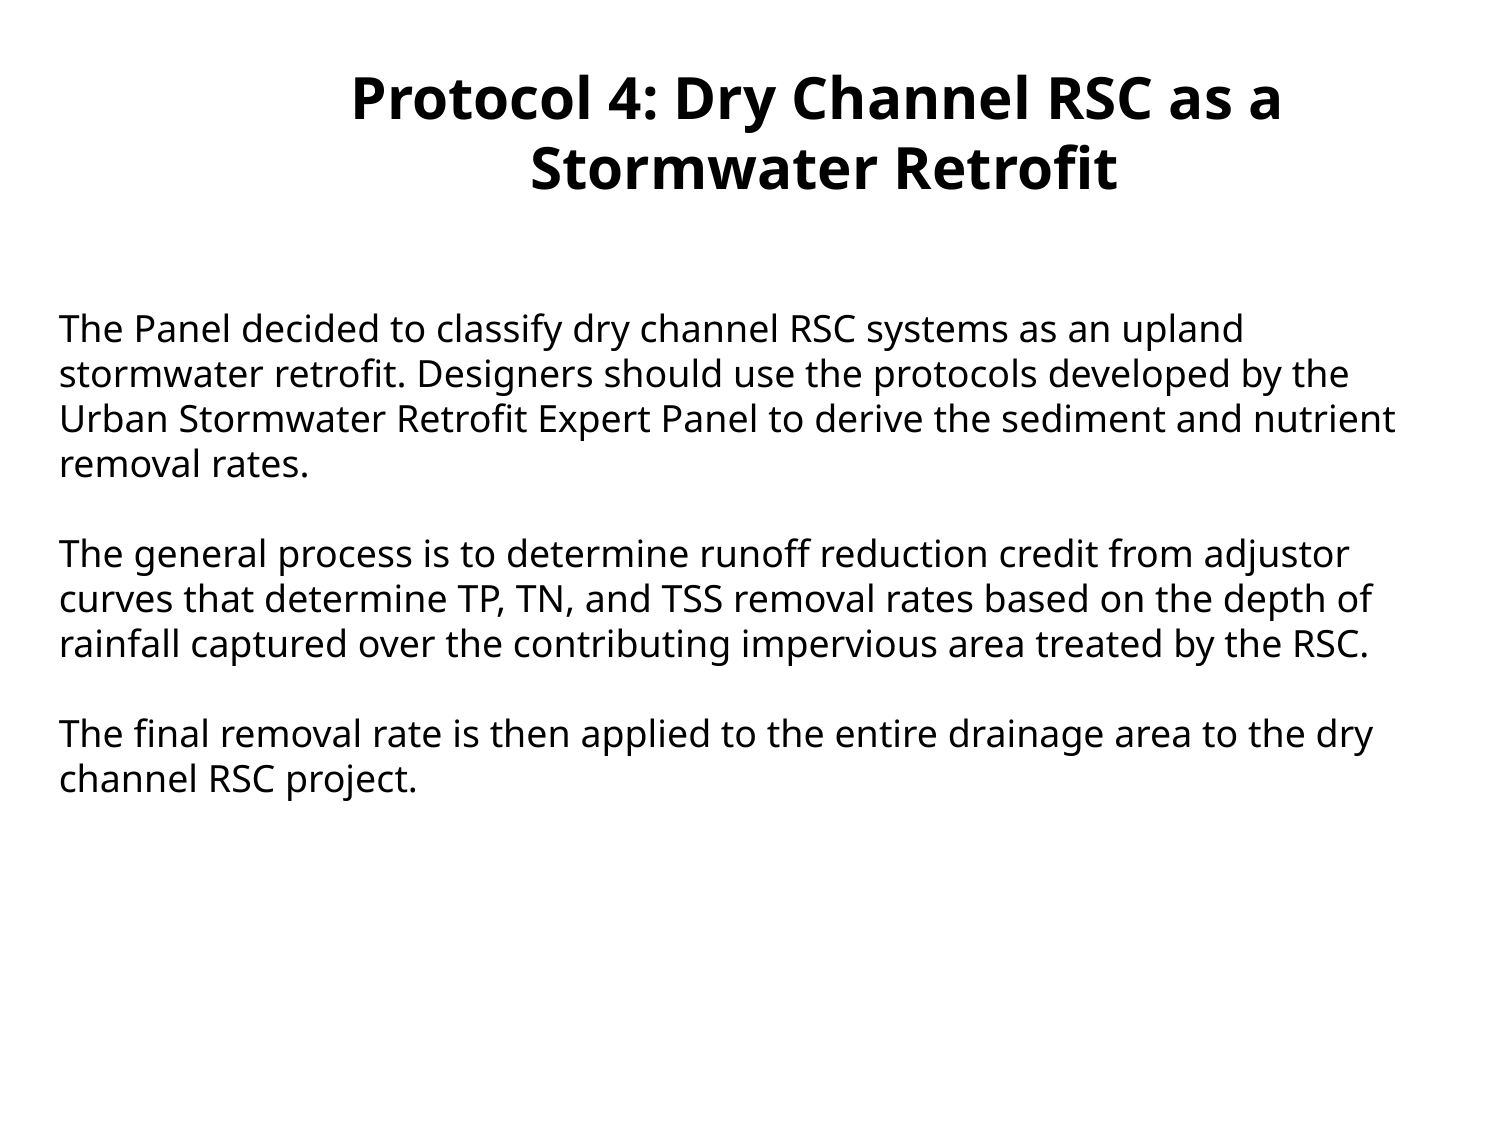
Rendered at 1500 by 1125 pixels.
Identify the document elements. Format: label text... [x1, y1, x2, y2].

list The Panel decided to classify dry channel RSC systems as an upland stormwater retrofit. Designers should use the protocols developed by the Urban Stormwater Retrofit Expert Panel to derive the sediment and nutrient removal rates. The general process is to determine runoff reduction credit from adjustor curves that determine TP, TN, and TSS removal rates based on the depth of rainfall captured over the contributing impervious area treated by the RSC. The final removal rate is then applied to the entire drainage area to the dry channel RSC project. [0, 224, 1463, 813]
title Protocol 4: Dry Channel RSC as a Stormwater Retrofit [150, 37, 1500, 225]
